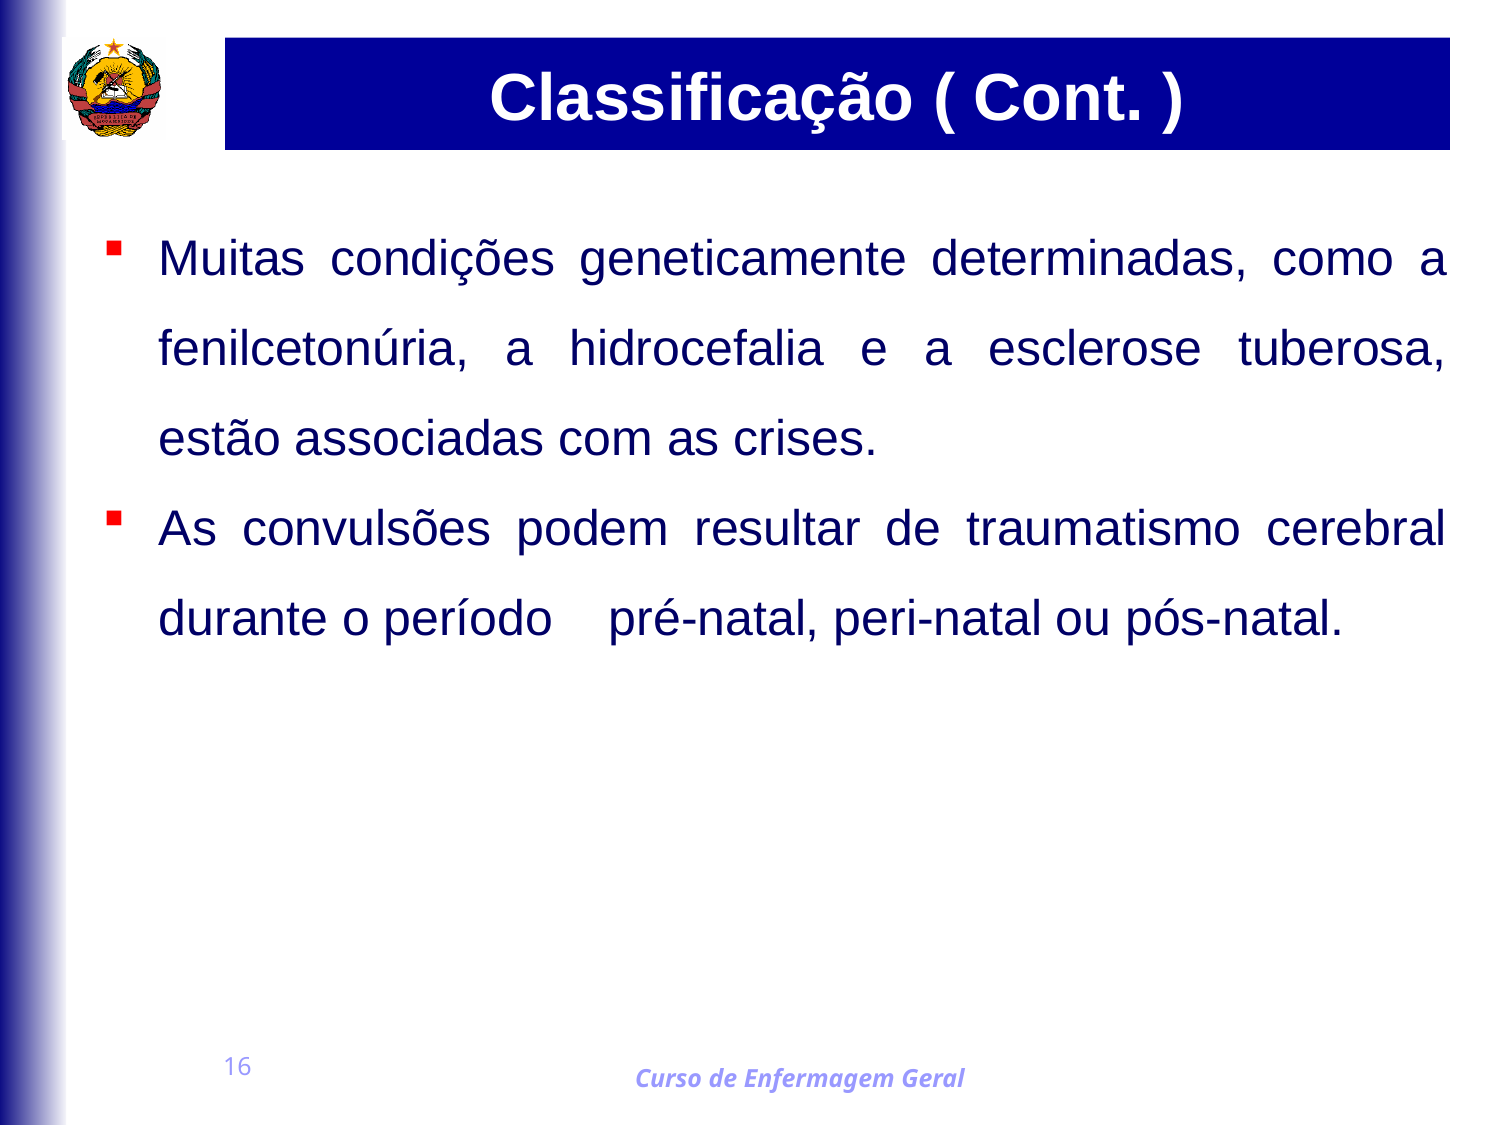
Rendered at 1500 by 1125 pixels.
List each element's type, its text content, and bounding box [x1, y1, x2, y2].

slide_number 16 [62, 1037, 413, 1098]
title Classificação ( Cont. ) [224, 37, 1451, 151]
footer Curso de Enfermagem Geral [499, 1049, 1101, 1101]
list Muitas condições geneticamente determinadas, como a fenilcetonúria, a hidrocefalia e a esclerose tuberosa, estão associadas com as crises. As convulsões podem resultar de traumatismo cerebral durante o período pré-natal, peri-natal ou pós-natal. [87, 187, 1463, 1013]
